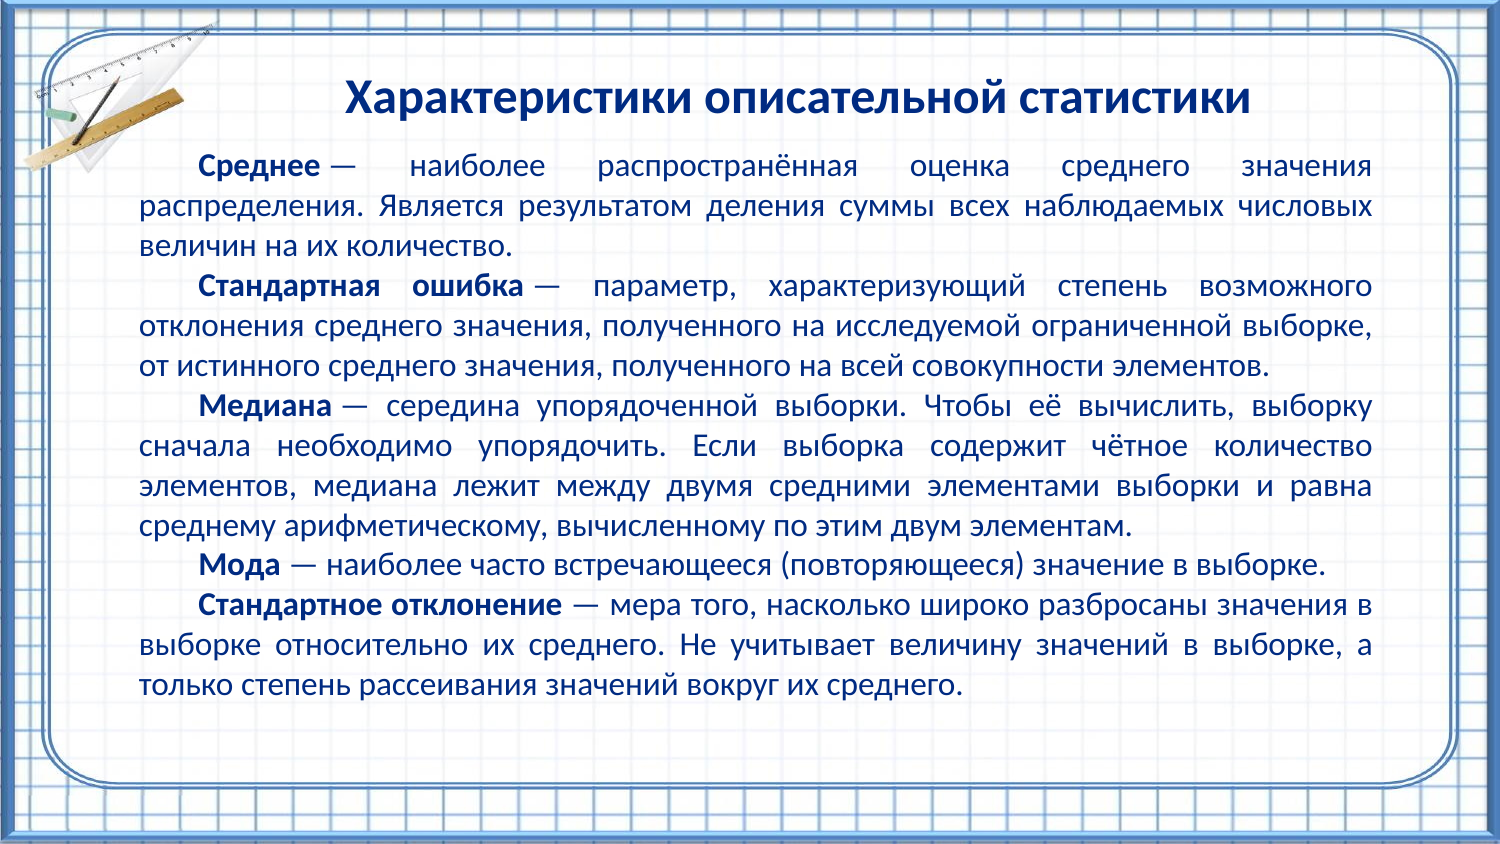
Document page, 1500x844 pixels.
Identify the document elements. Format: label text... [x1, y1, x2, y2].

text_box Характеристики описательной статистики [206, 55, 1317, 131]
picture [0, 0, 1500, 844]
text_box Среднее — наиболее распространённая оценка среднего значения распределения. Является результатом деления суммы всех наблюдаемых числовых величин на их количество. Стандартная ошибка — параметр, характеризующий степень возможного отклонения среднего значения, полученного на исследуемой ограниченной выборке, от истинного среднего значения, полученного на всей совокупности элементов. Медиана — середина упорядоченной выборки. Чтобы её вычислить, выборку сначала необходимо упорядочить. Если выборка содержит чётное количество элементов, медиана лежит между двумя средними элементами выборки и равна среднему арифметическому, вычисленному по этим двум элементам. Мода — наиболее часто встречающееся (повторяющееся) значение в выборке. Стандартное отклонение — мера того, насколько широко разбросаны значения в выборке относительно их среднего. Не учитывает величину значений в выборке, а только степень рассеивания значений вокруг их среднего. [123, 135, 1388, 710]
